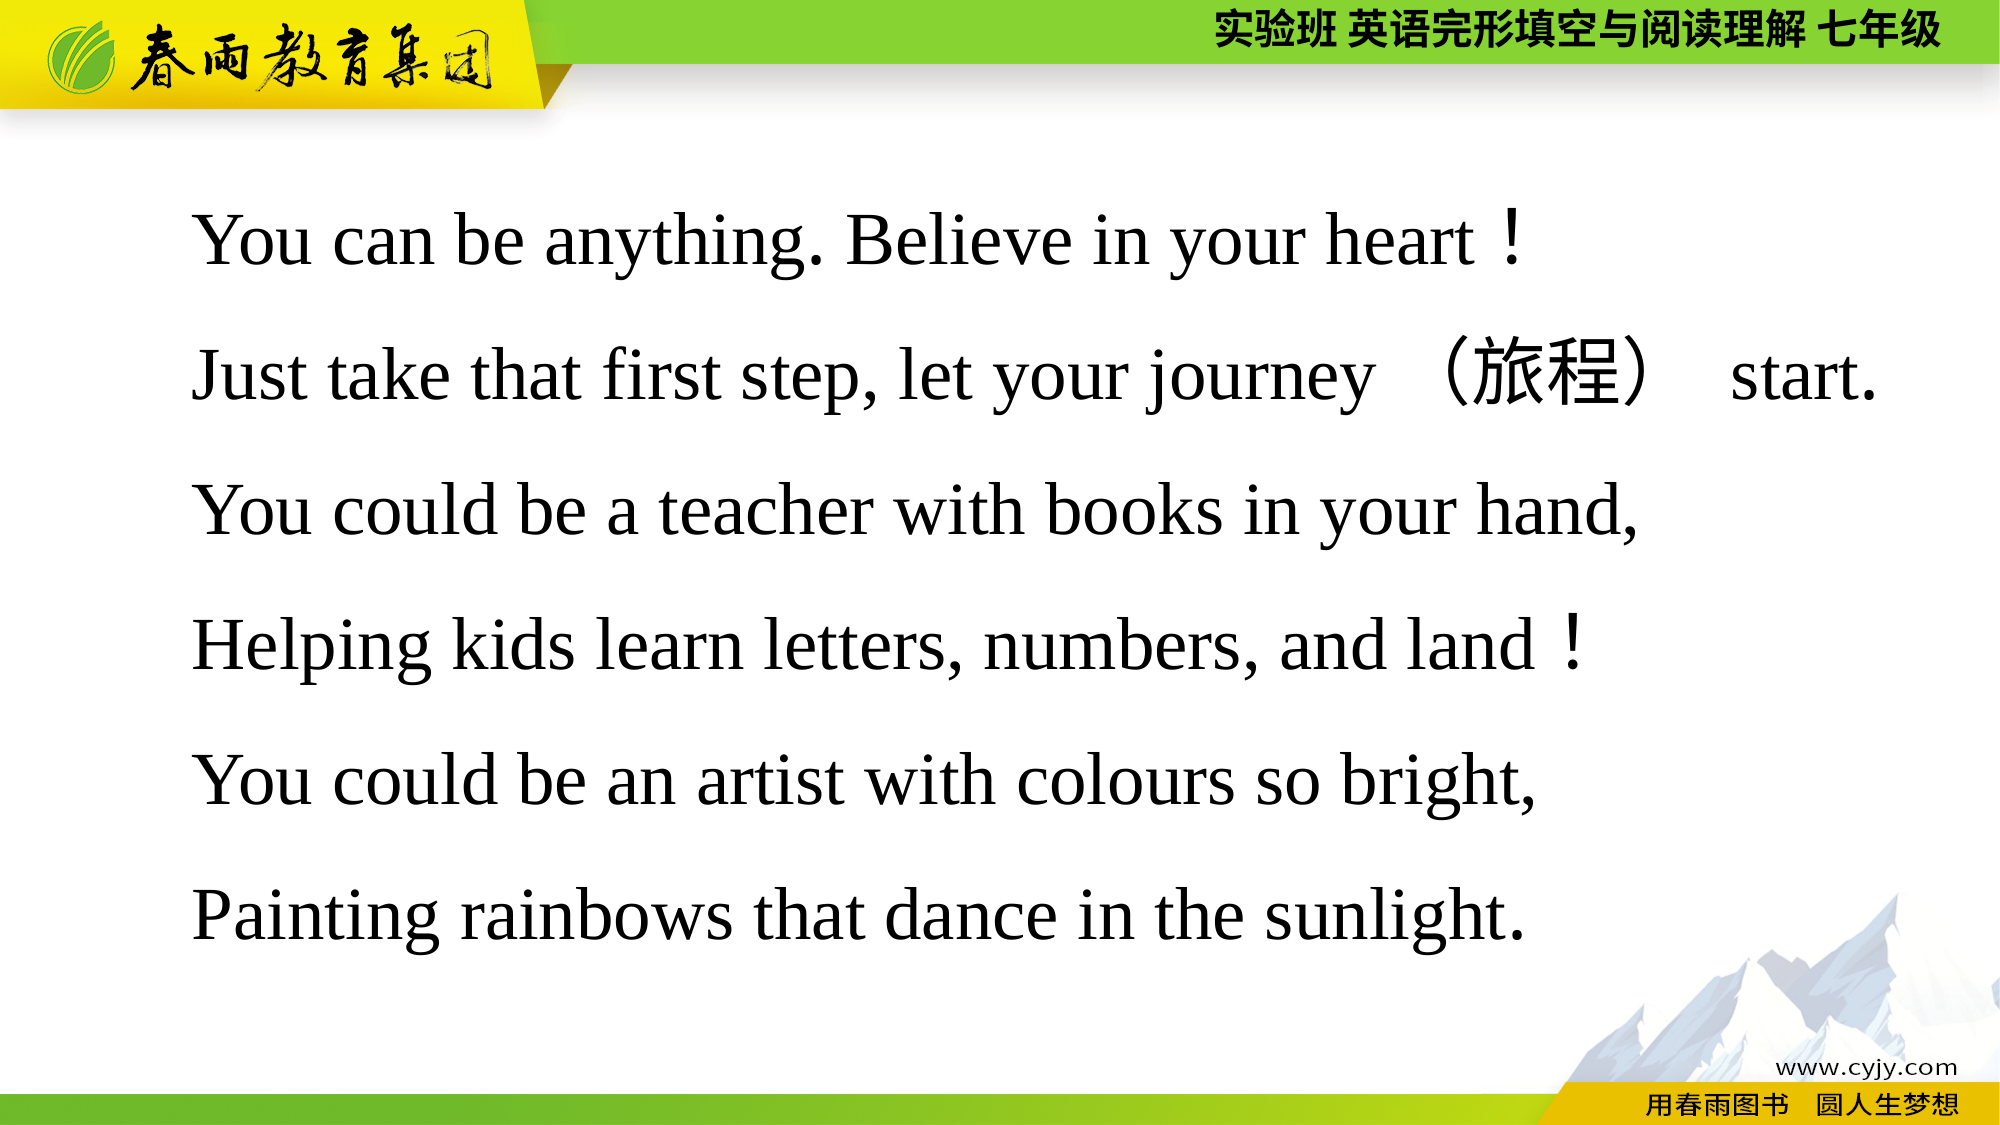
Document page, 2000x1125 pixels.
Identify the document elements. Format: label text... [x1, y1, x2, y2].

picture [0, 0, 2000, 1125]
list You can be anything. Believe in your heart！ Just take that first step, let your journey（旅程） start. You could be a teacher with books in your hand, Helping kids learn letters, numbers, and land！ You could be an artist with colours so bright, Painting rainbows that dance in the sunlight. [59, 137, 1944, 971]
